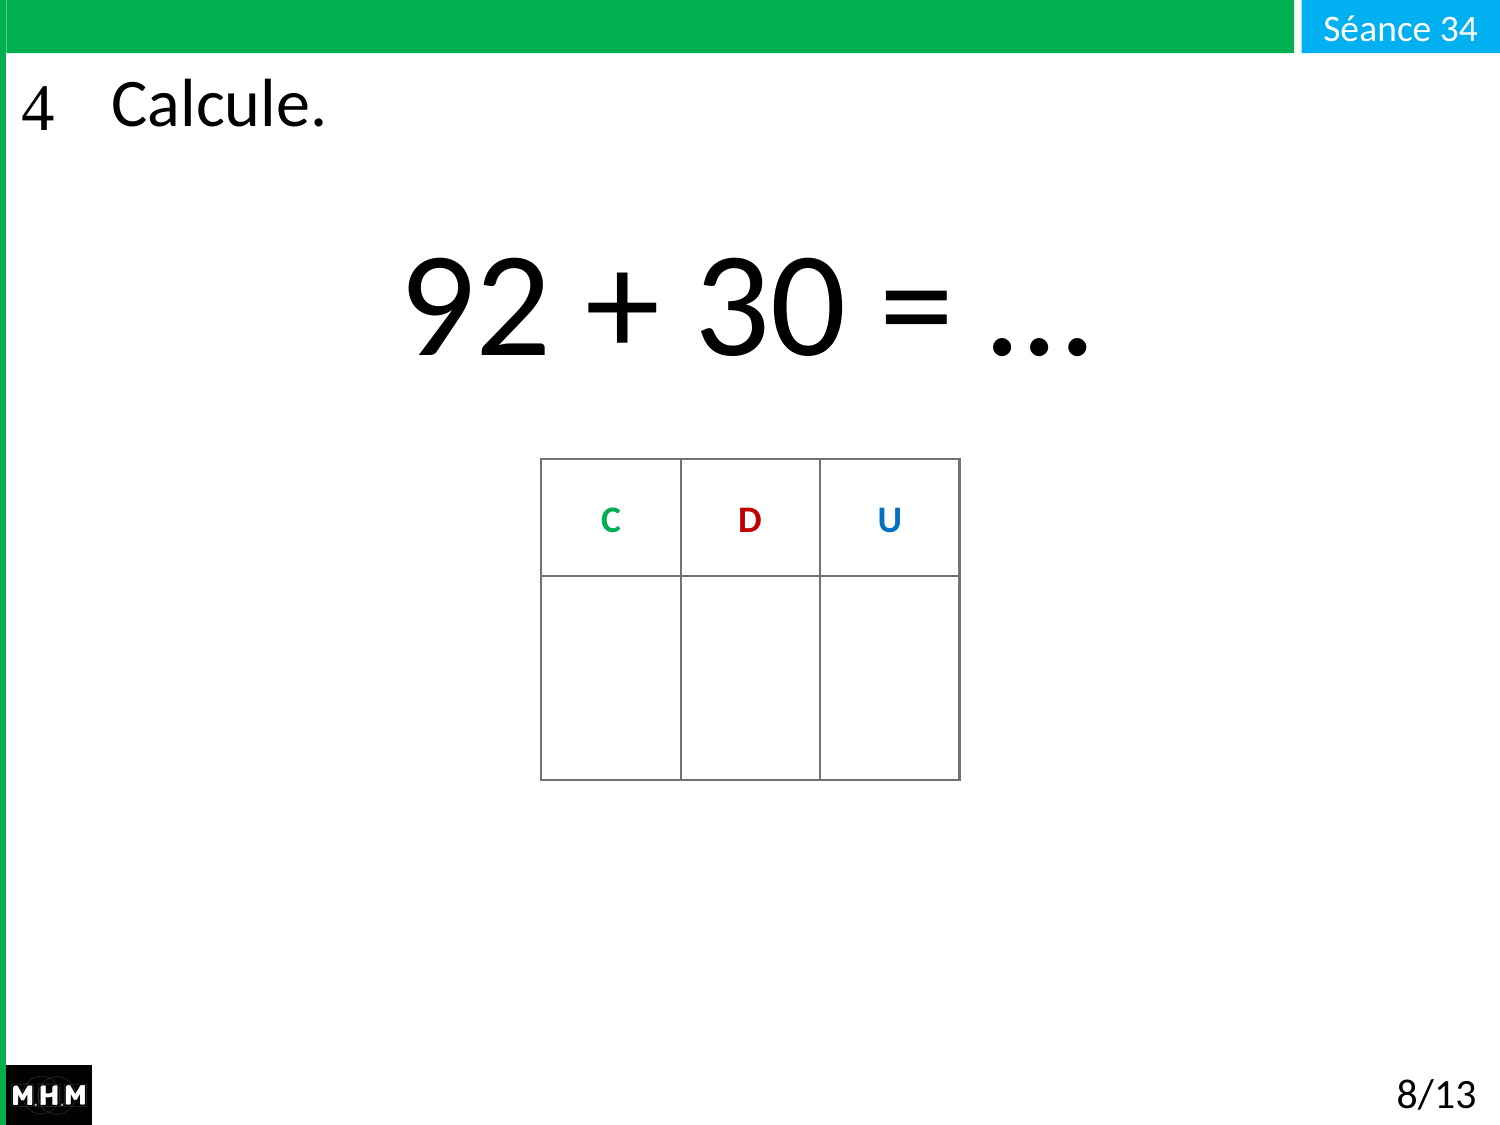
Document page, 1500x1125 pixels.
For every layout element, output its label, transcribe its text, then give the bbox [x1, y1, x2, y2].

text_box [541, 459, 960, 780]
title Calcule. [96, 60, 1391, 150]
text_box 92 + 30 = … [385, 197, 1254, 393]
list 8/13 [1373, 1064, 1500, 1125]
picture [6, 1065, 92, 1125]
